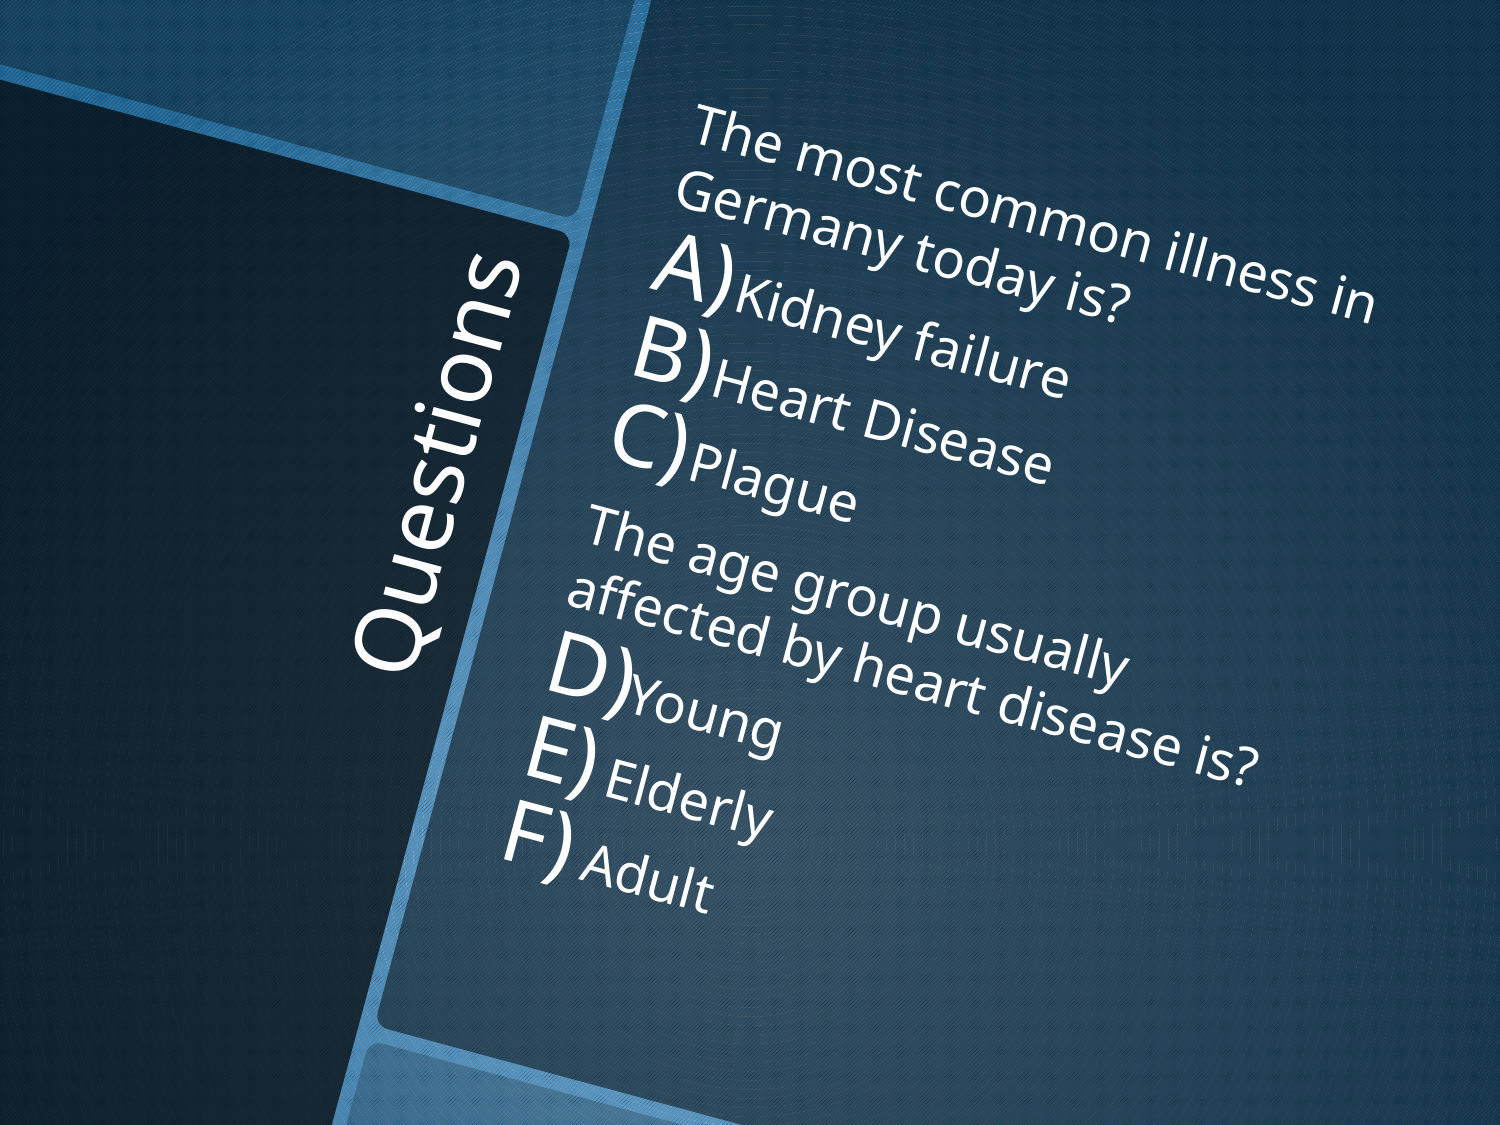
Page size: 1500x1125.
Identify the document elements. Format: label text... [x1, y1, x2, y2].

list The most common illness in Germany today is? Kidney failure Heart Disease Plague The age group usually affected by heart disease is? Young Elderly Adult [475, 72, 1430, 1076]
title Questions [69, 181, 554, 1056]
